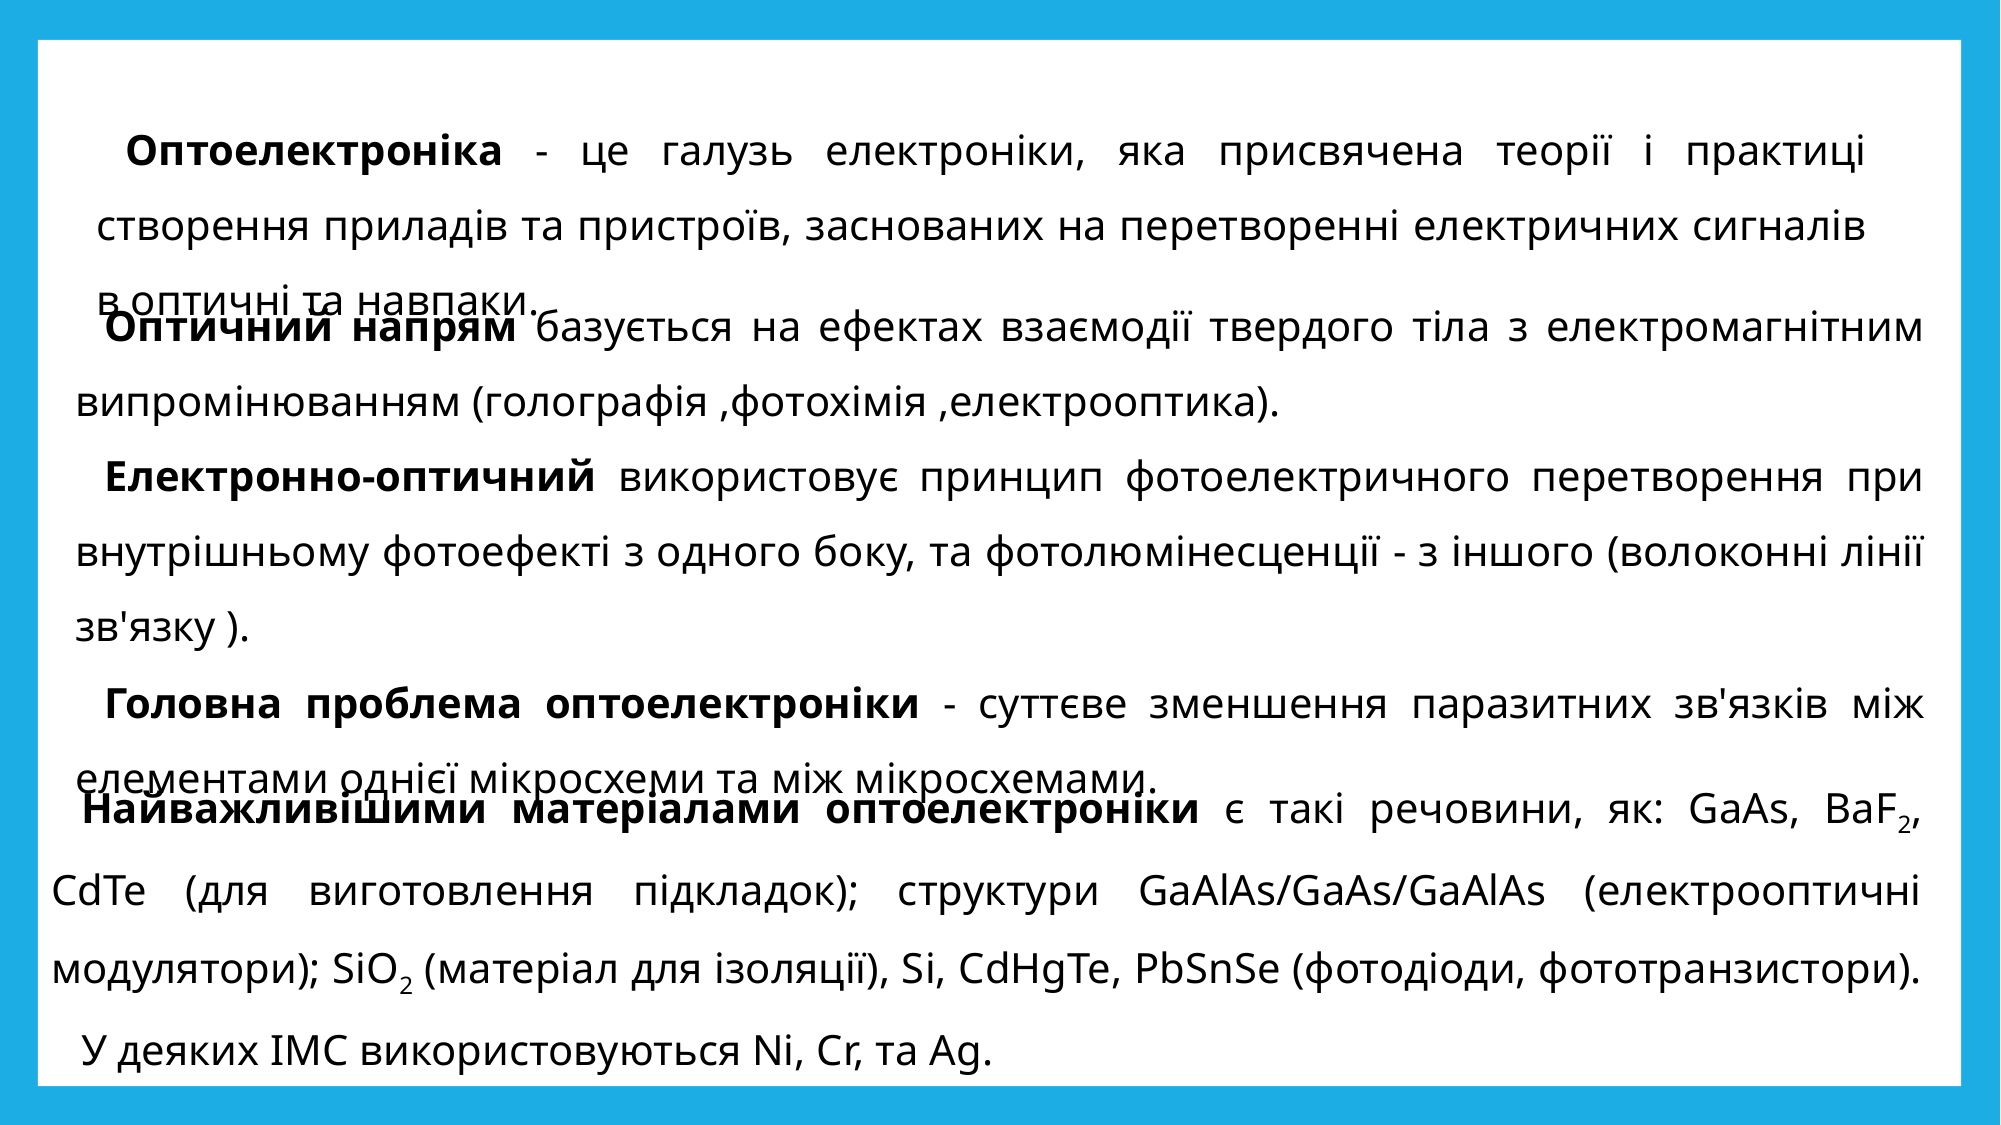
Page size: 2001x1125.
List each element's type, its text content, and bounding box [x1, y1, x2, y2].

text_box Оптоелектроніка - це галузь електроніки, яка присвячена теорії і практиці створення приладів та пристроїв, заснованих на перетворенні електричних сигналів в оптичні та навпаки. [81, 60, 1882, 267]
text_box Оптичний напрям базується на ефектах взаємодії твердого тіла з електромагнітним випромінюванням (голографія ,фотохімія ,електрооптика). Електронно-оптичний використовує принцип фотоелектричного перетворення при внутрішньому фотоефекті з одного боку, та фотолюмінесценції - з іншого (волоконні лінії зв'язку ). Головна проблема оптоелектроніки - суттєве зменшення паразитних зв'язків між елементами однієї мікросхеми та між мікросхемами. [60, 267, 1940, 745]
text_box Найважливішими матеріалами оптоелектроніки є такі речовини, як: GaAs, BaF2, CdTe (для виготовлення підкладок); структури GaAlAs/GaAs/GaAlAs (електрооптичні модулятори); SiO2 (матеріал для ізоляції), Si, CdHgTe, PbSnSe (фотодіоди, фототранзистори). У деяких ІМС використовуються Ni, Cr, та Ag. [36, 745, 1940, 1082]
